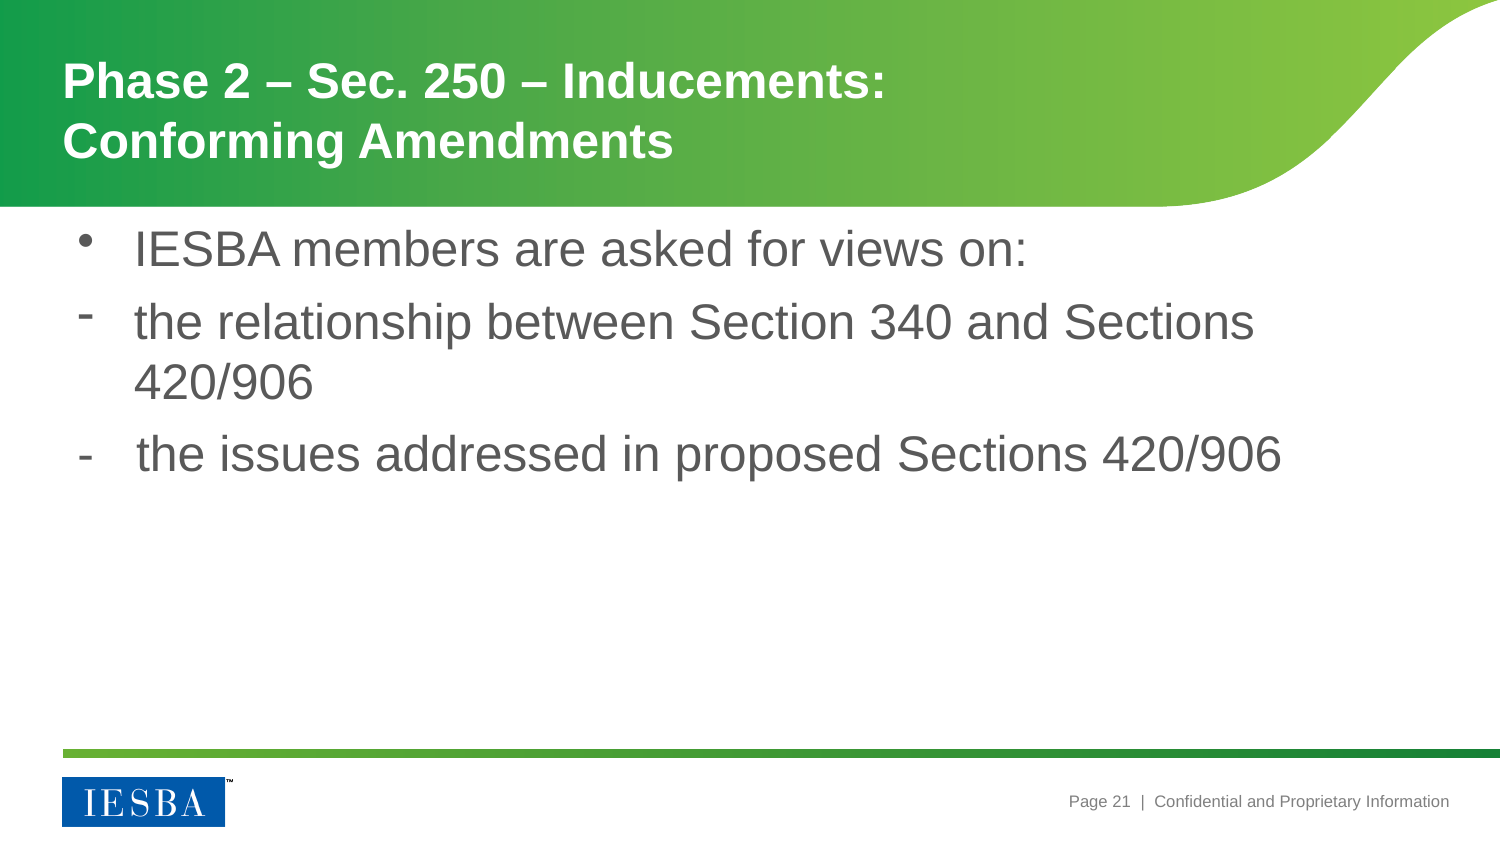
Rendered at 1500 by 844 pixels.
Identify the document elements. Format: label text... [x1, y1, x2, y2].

picture [62, 777, 233, 827]
title Phase 2 – Sec. 250 – Inducements: Conforming Amendments [62, 75, 1300, 142]
list IESBA members are asked for views on: the relationship between Section 340 and Sections 420/906 - the issues addressed in proposed Sections 420/906 [62, 209, 1450, 747]
picture [0, 0, 1500, 207]
